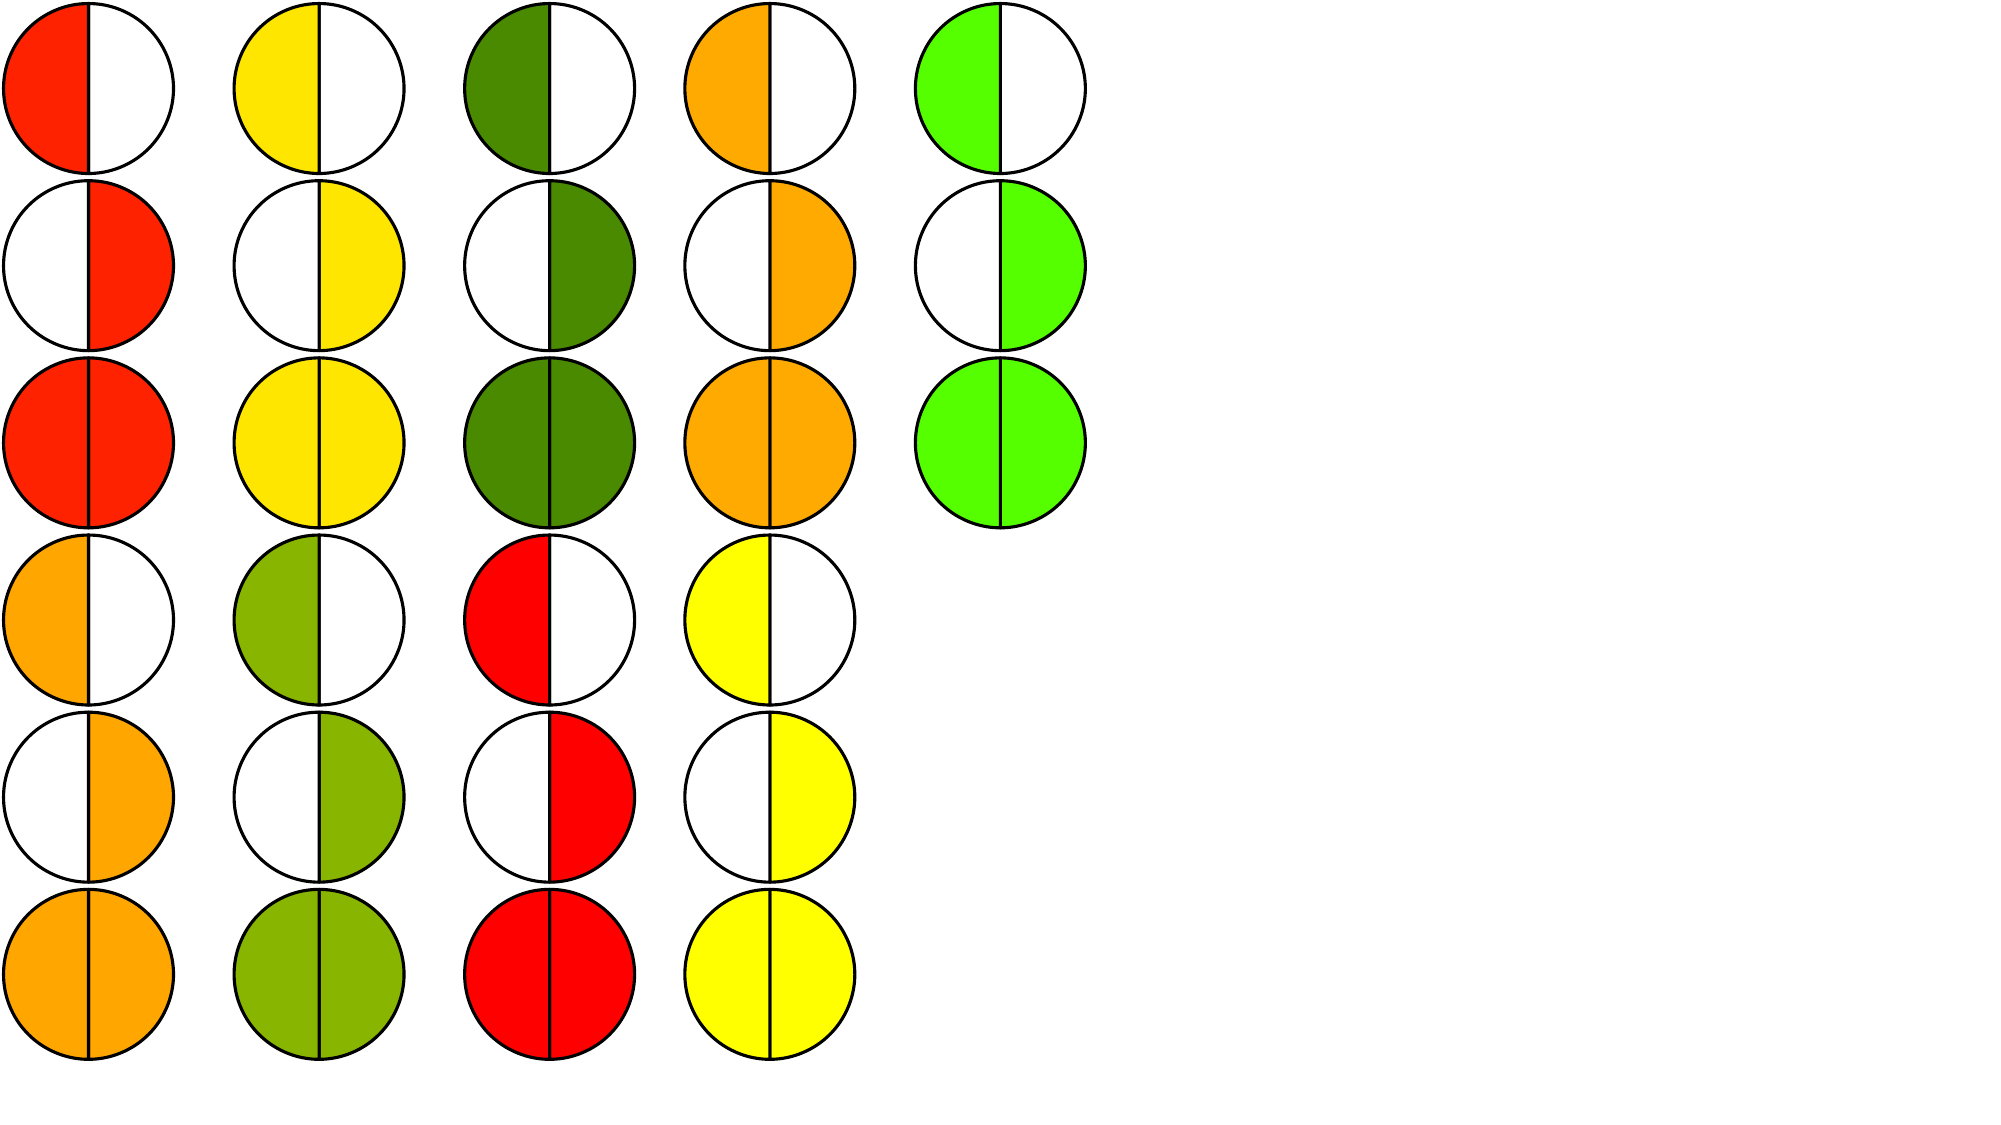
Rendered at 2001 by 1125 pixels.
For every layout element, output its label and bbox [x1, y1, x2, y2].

chart [230, 0, 408, 1063]
chart [461, 0, 639, 1063]
chart [681, 0, 859, 1063]
chart [911, 0, 1089, 532]
chart [0, 0, 178, 1063]
